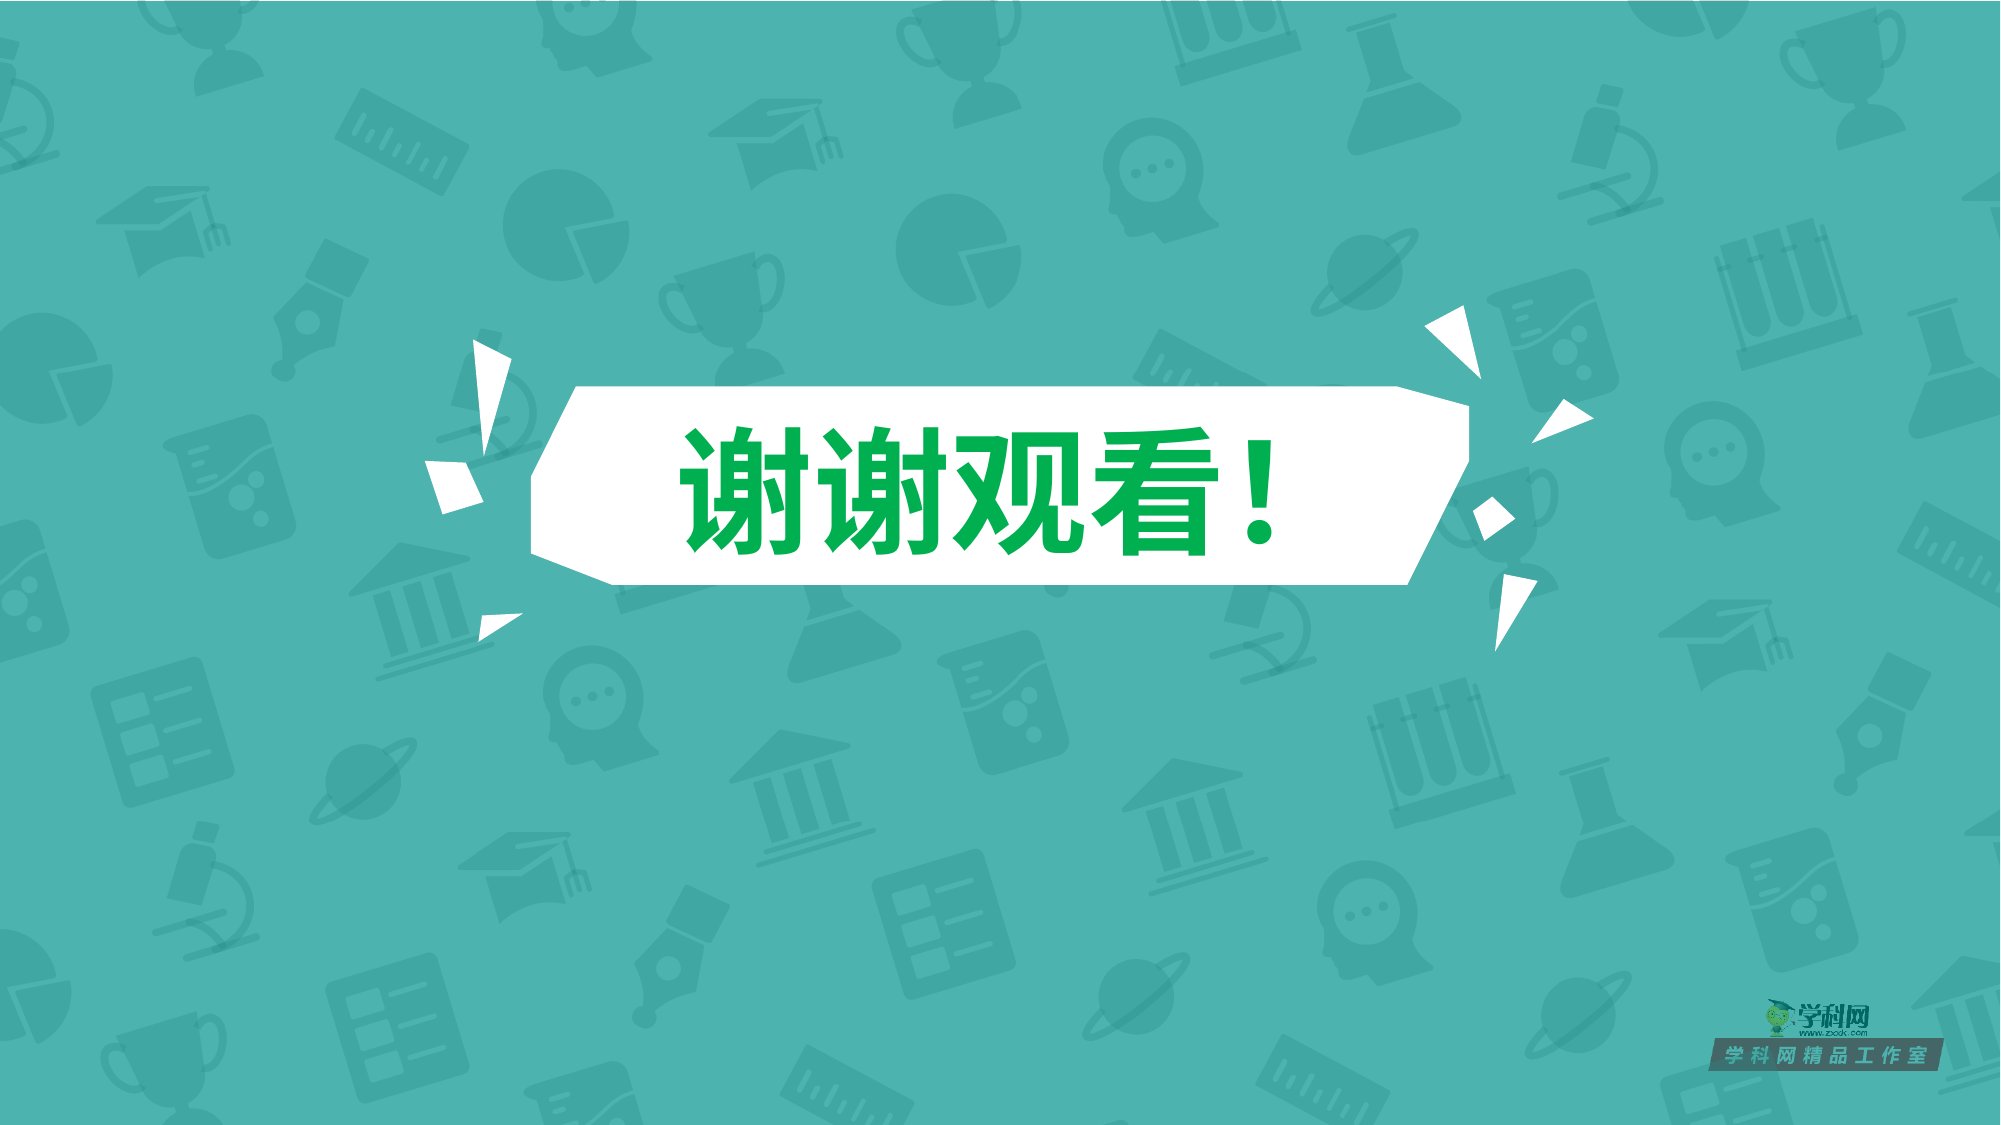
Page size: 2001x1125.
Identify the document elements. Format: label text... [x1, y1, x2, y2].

text_box [476, 611, 526, 644]
text_box 谢谢观看！ [660, 398, 1382, 579]
text_box [1492, 572, 1540, 654]
text_box [528, 384, 1472, 587]
text_box [1470, 494, 1518, 543]
text_box [470, 337, 514, 459]
text_box [422, 458, 486, 517]
picture [0, 0, 2001, 1125]
text_box [1529, 397, 1597, 446]
text_box [1422, 303, 1484, 382]
